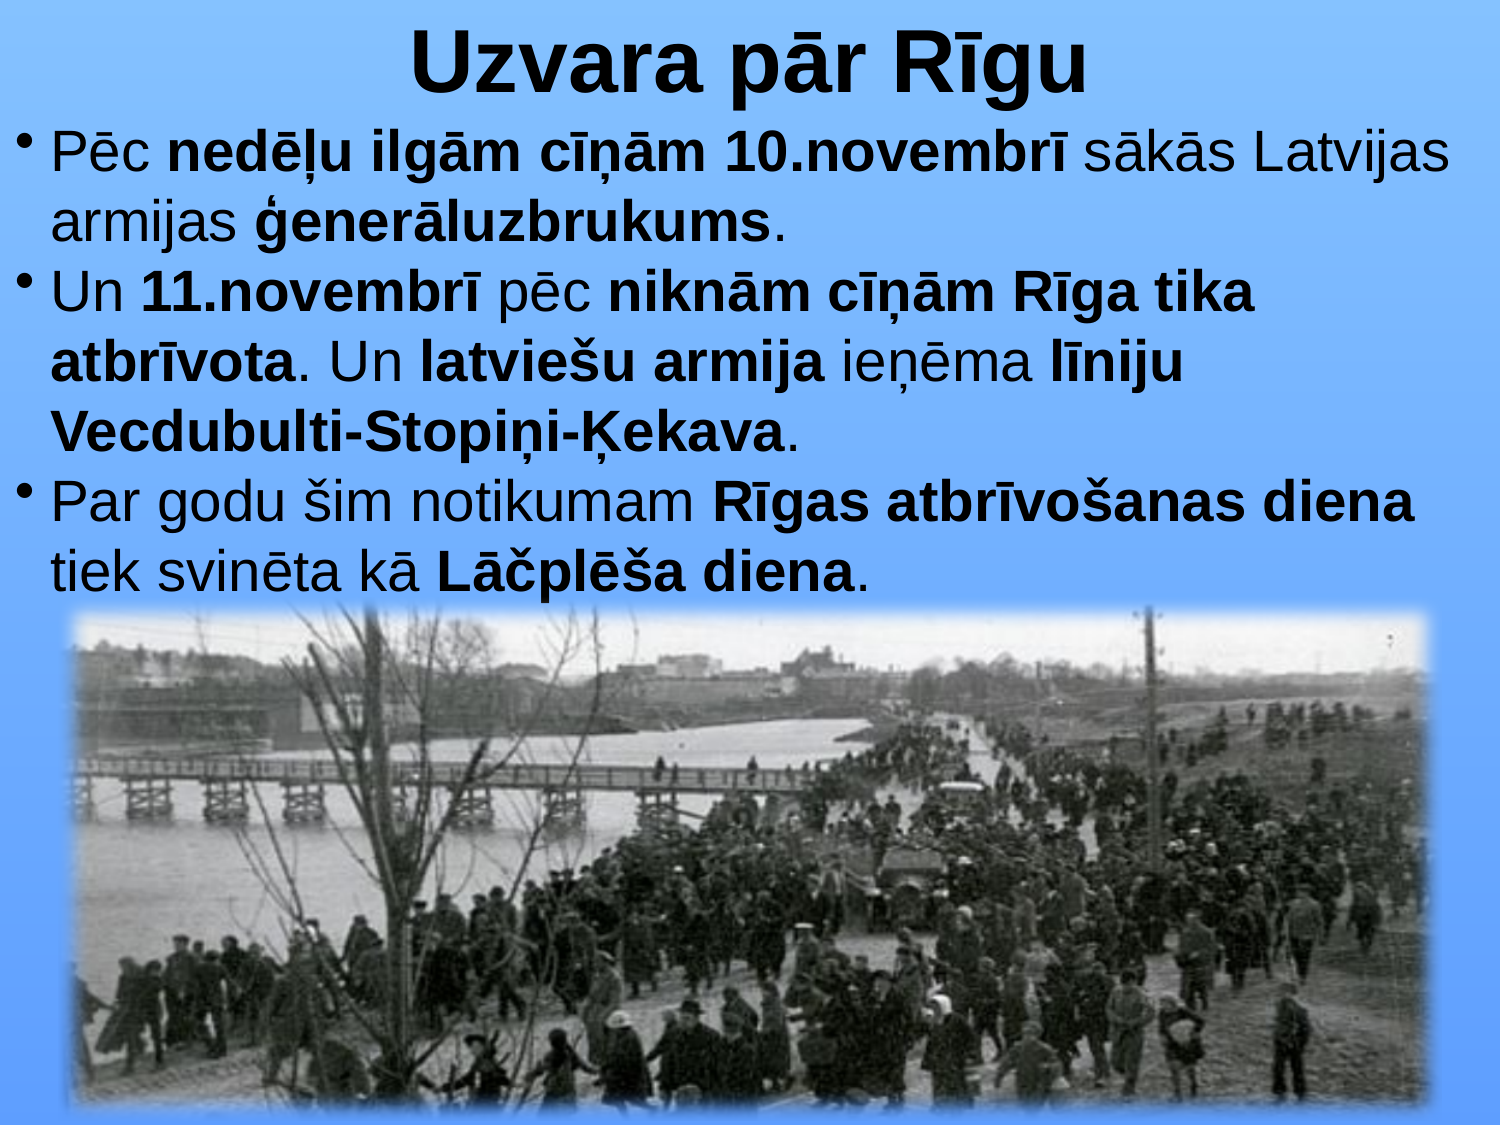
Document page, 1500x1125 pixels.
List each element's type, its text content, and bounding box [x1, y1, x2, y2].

title Uzvara pār Rīgu [0, 0, 1500, 114]
text_box Pēc nedēļu ilgām cīņām 10.novembrī sākās Latvijas armijas ģenerāluzbrukums. Un 11.novembrī pēc niknām cīņām Rīga tika atbrīvota. Un latviešu armija ieņēma līniju Vecdubulti-Stopiņi-Ķekava. Par godu šim notikumam Rīgas atbrīvošanas diena tiek svinēta kā Lāčplēša diena. [0, 114, 1500, 611]
picture [58, 597, 1442, 1121]
